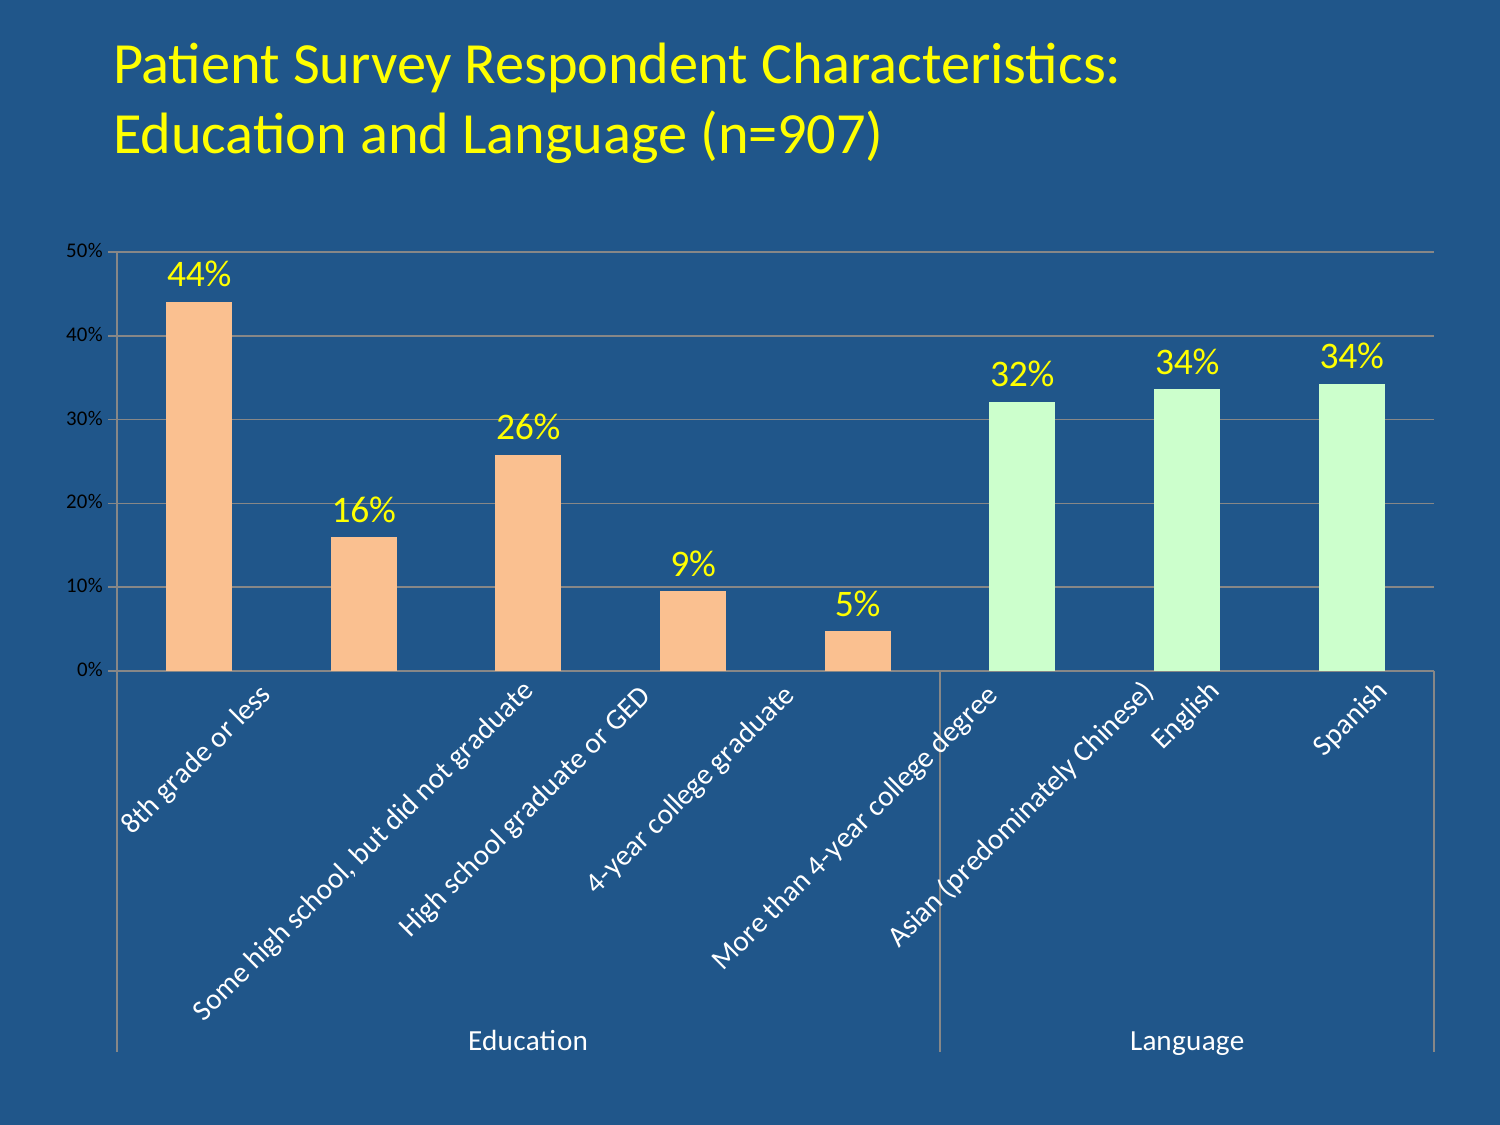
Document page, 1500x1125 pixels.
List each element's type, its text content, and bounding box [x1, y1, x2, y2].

chart [37, 224, 1463, 1076]
title Patient Survey Respondent Characteristics: Education and Language (n=907) [98, 30, 1398, 161]
